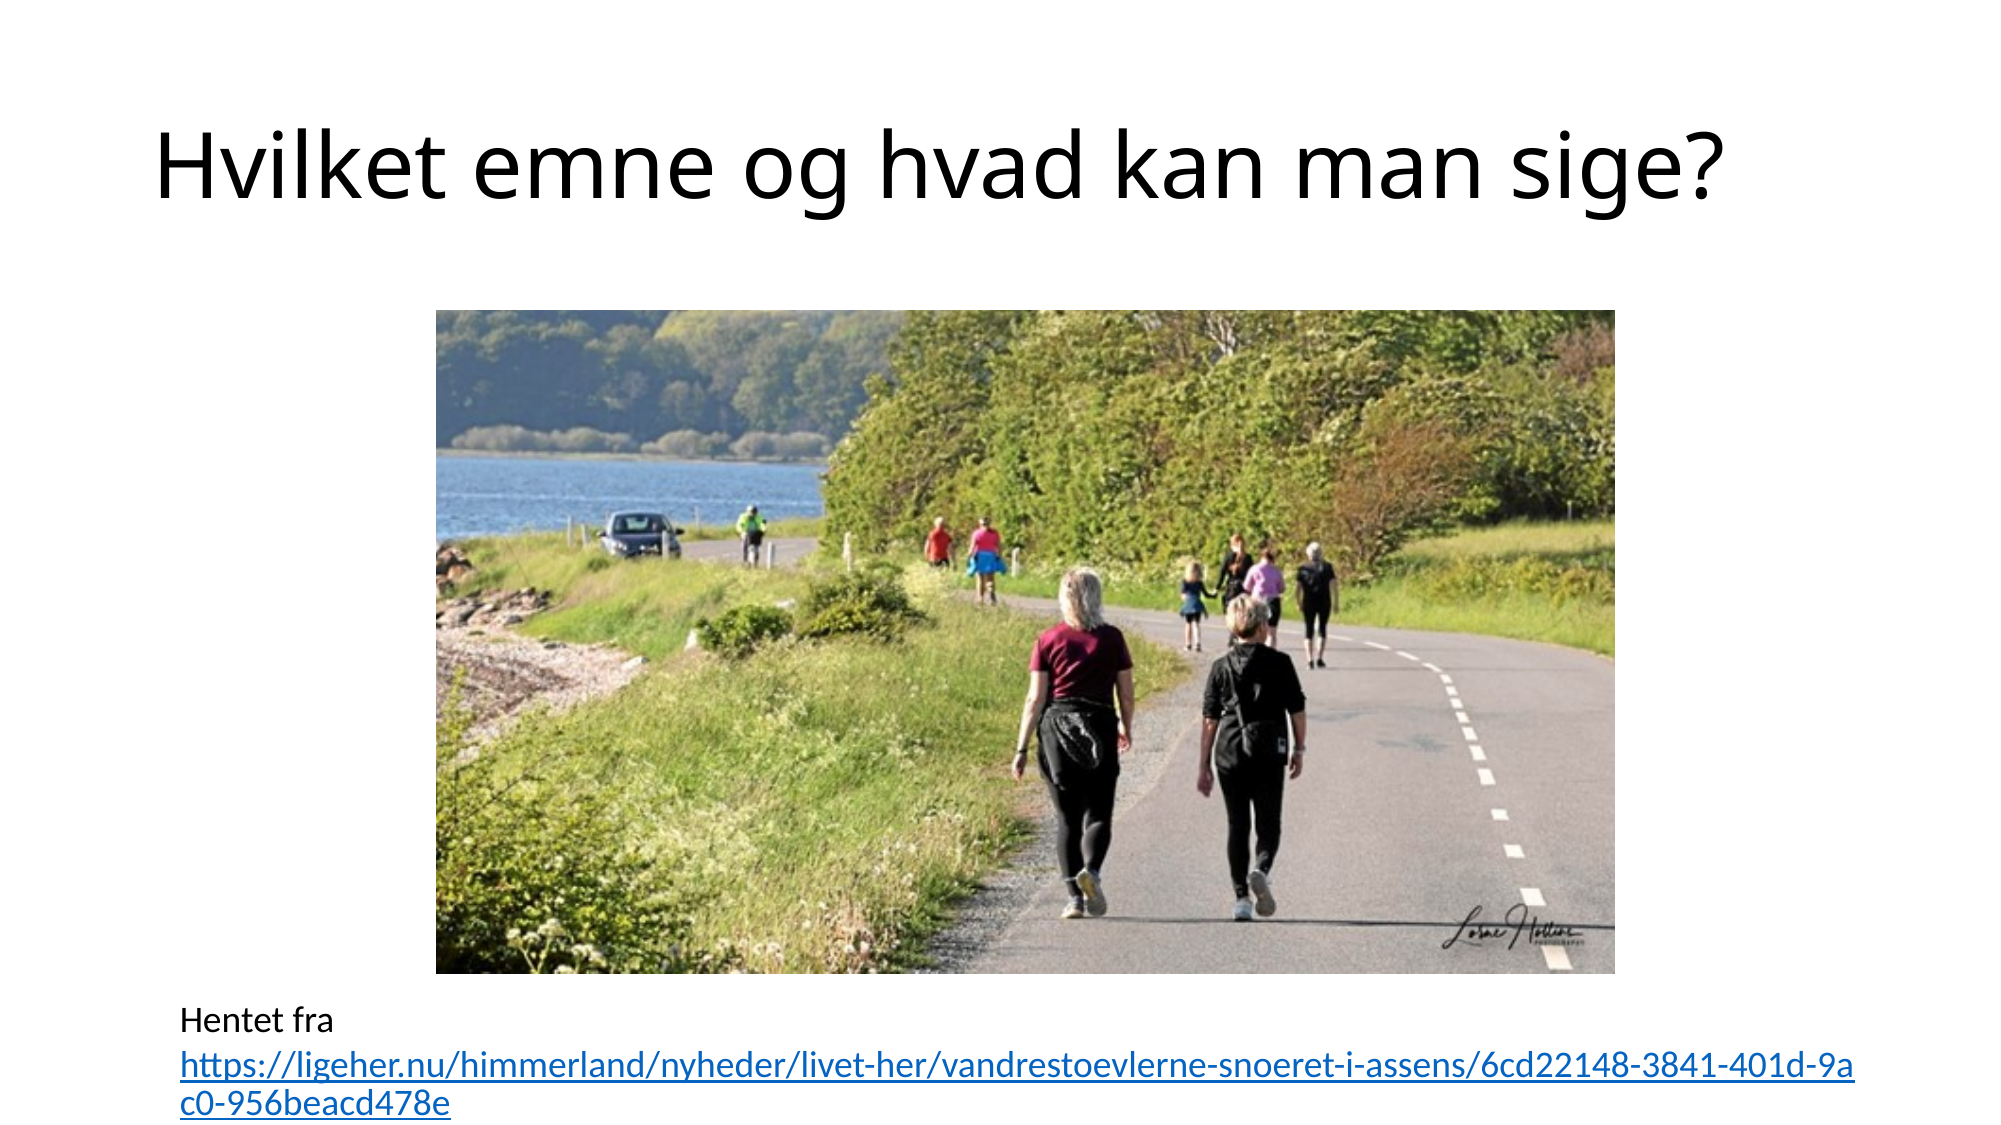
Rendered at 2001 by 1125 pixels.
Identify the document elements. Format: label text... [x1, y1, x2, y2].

title Hvilket emne og hvad kan man sige? [137, 59, 1863, 278]
text_box Hentet fra https://ligeher.nu/himmerland/nyheder/livet-her/vandrestoevlerne-snoeret-i-assens/6cd22148-3841-401d-9ac0-956beacd478e [165, 987, 1878, 1125]
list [436, 310, 1615, 974]
